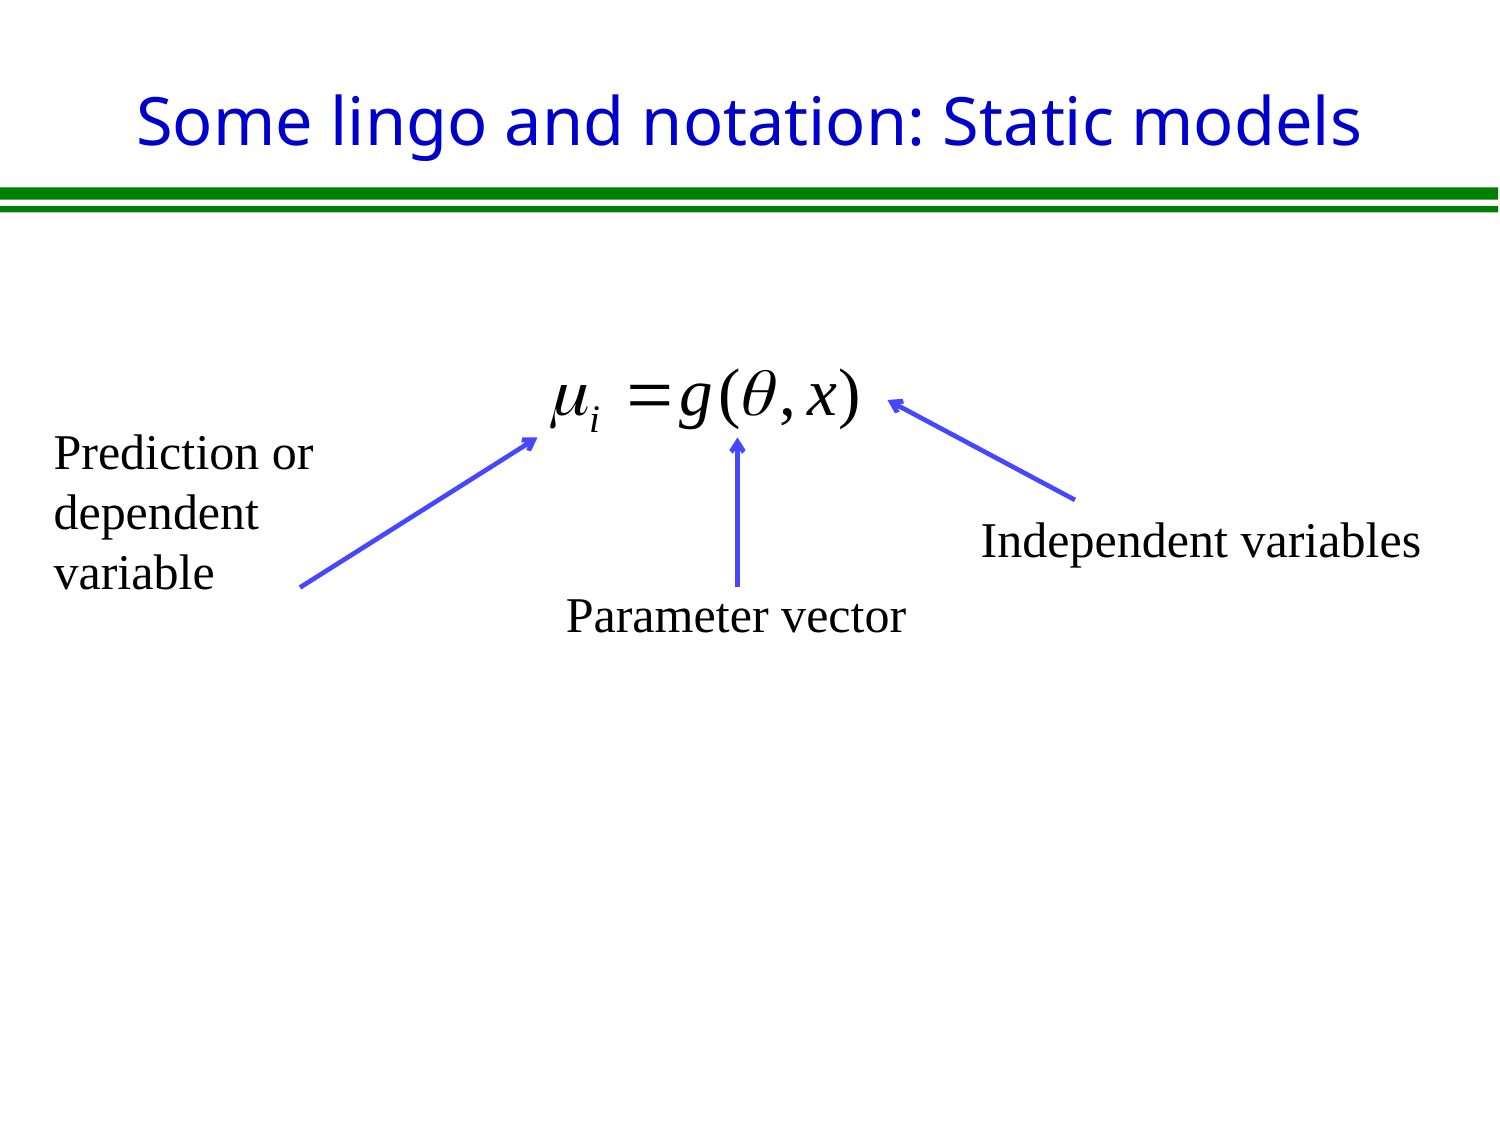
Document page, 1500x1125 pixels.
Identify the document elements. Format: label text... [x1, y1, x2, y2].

title Some lingo and notation: Static models [112, 24, 1388, 213]
text_box Independent variables [965, 499, 1437, 575]
text_box Prediction or dependent variable [38, 412, 342, 608]
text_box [887, 399, 1076, 501]
text_box Parameter vector [878, 574, 922, 650]
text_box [537, 349, 874, 648]
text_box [299, 437, 538, 588]
